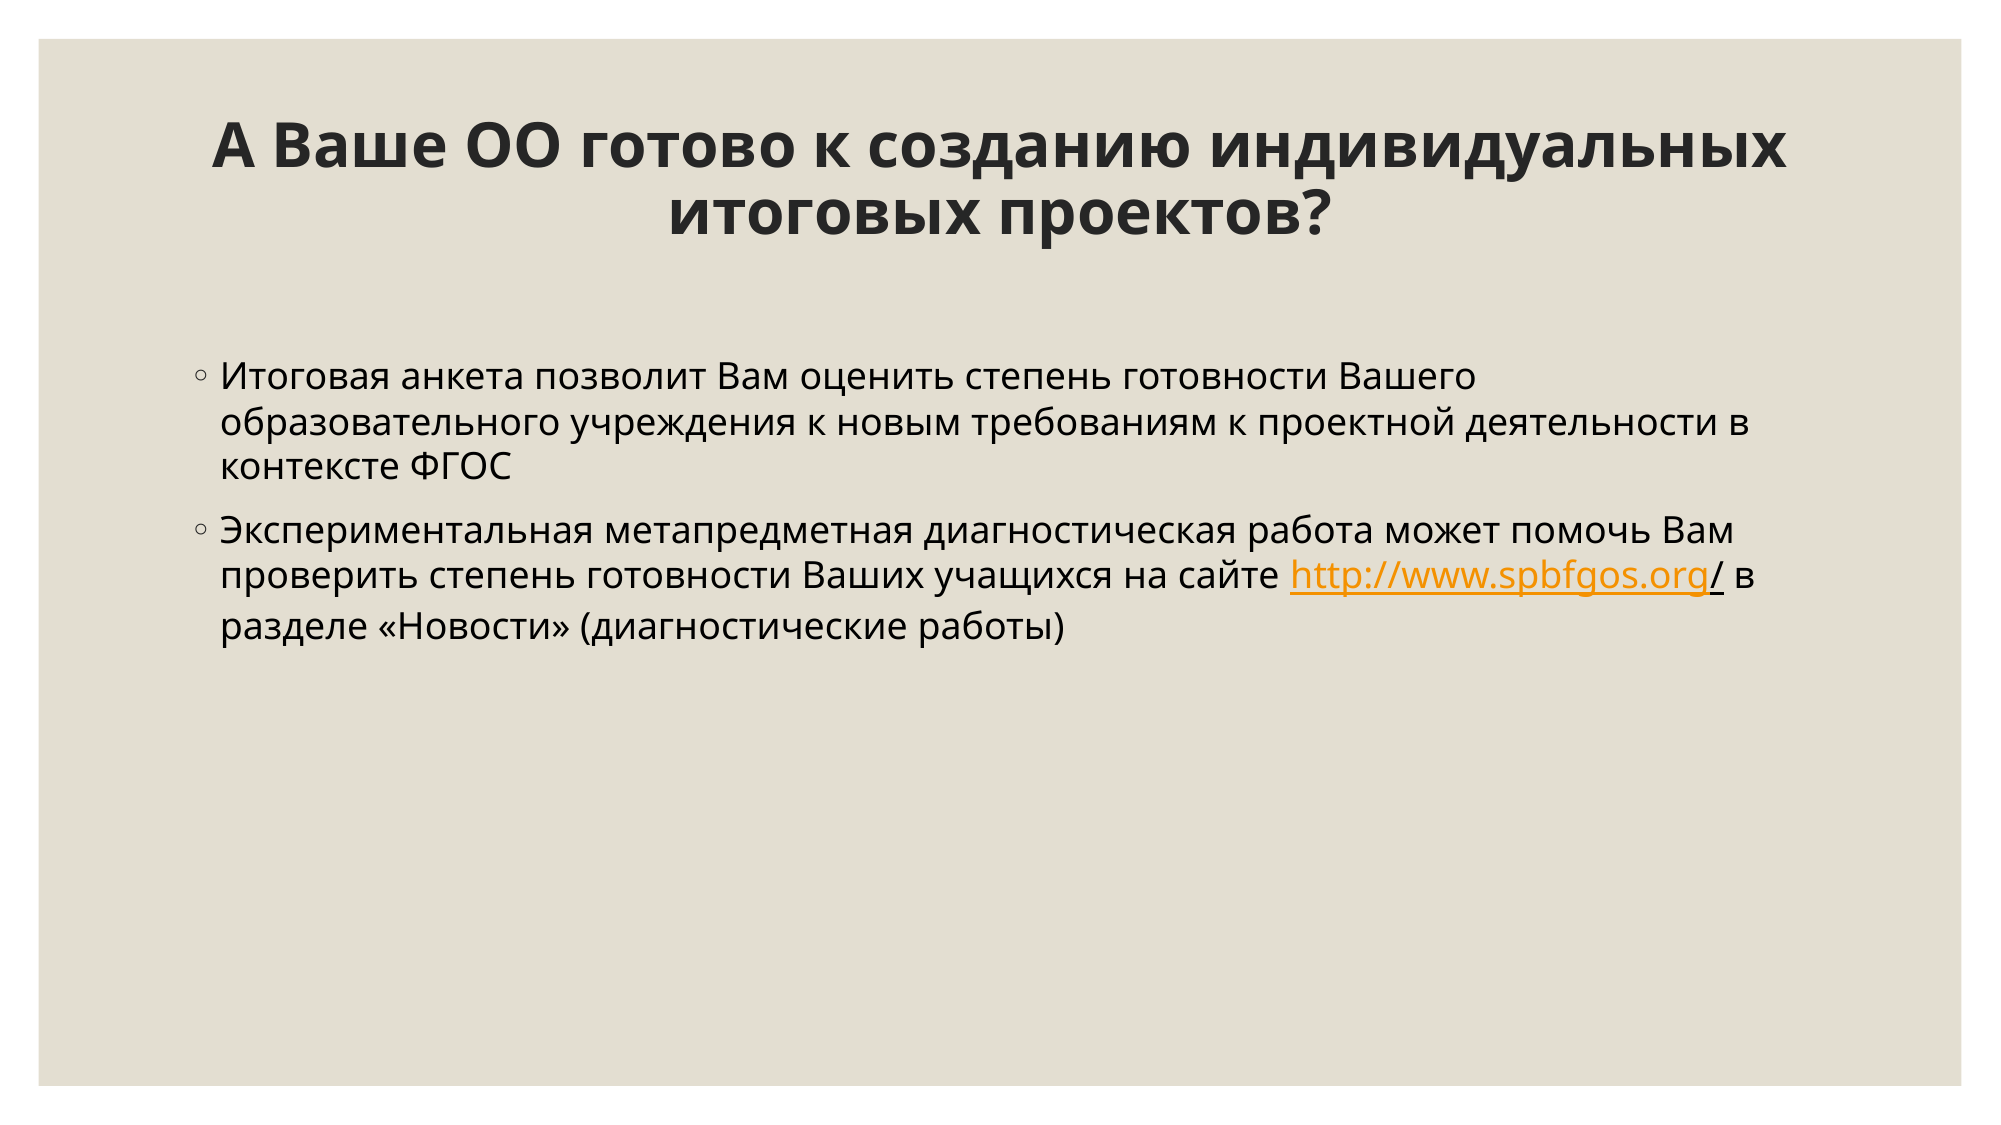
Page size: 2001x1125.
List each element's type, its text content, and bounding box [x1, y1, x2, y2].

title А Ваше ОО готово к созданию индивидуальных итоговых проектов? [174, 105, 1825, 331]
list Итоговая анкета позволит Вам оценить степень готовности Вашего образовательного учреждения к новым требованиям к проектной деятельности в контексте ФГОС Экспериментальная метапредметная диагностическая работа может помочь Вам проверить степень готовности Ваших учащихся на сайте http://www.spbfgos.org/ в разделе «Новости» (диагностические работы) [174, 345, 1825, 990]
